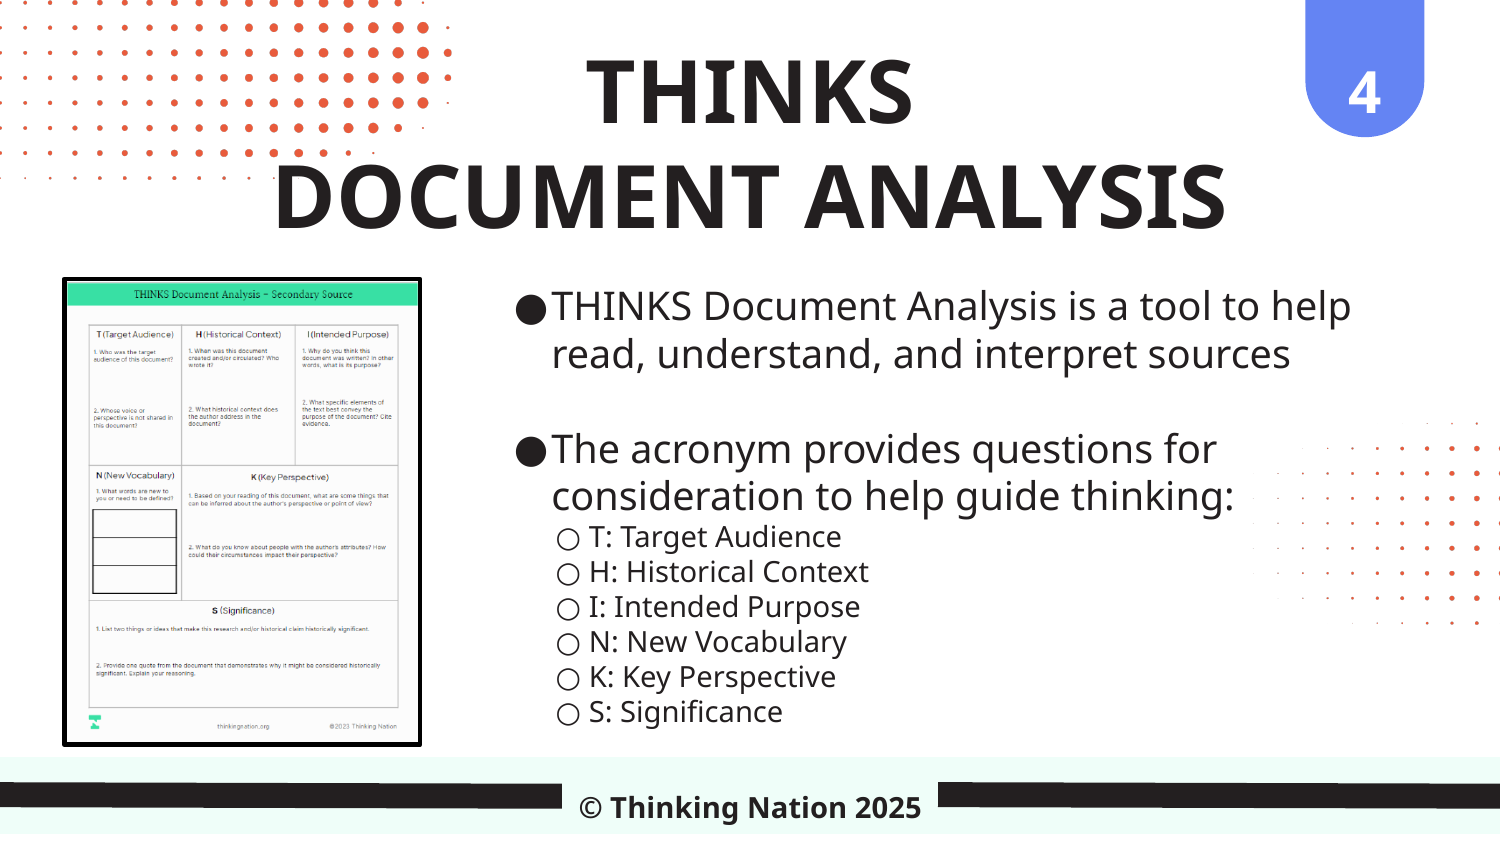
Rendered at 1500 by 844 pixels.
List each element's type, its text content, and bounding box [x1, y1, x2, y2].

text_box [0, 0, 452, 180]
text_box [0, 756, 1500, 835]
picture [66, 280, 418, 743]
text_box THINKS DOCUMENT ANALYSIS [101, 36, 1399, 247]
text_box THINKS Document Analysis is a tool to help read, understand, and interpret sources The acronym provides questions for consideration to help guide thinking: T: Target Audience H: Historical Context I: Intended Purpose N: New Vocabulary K: Key Perspective S: Significance [513, 281, 1420, 729]
text_box [1228, 421, 1500, 626]
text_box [1300, 0, 1430, 138]
